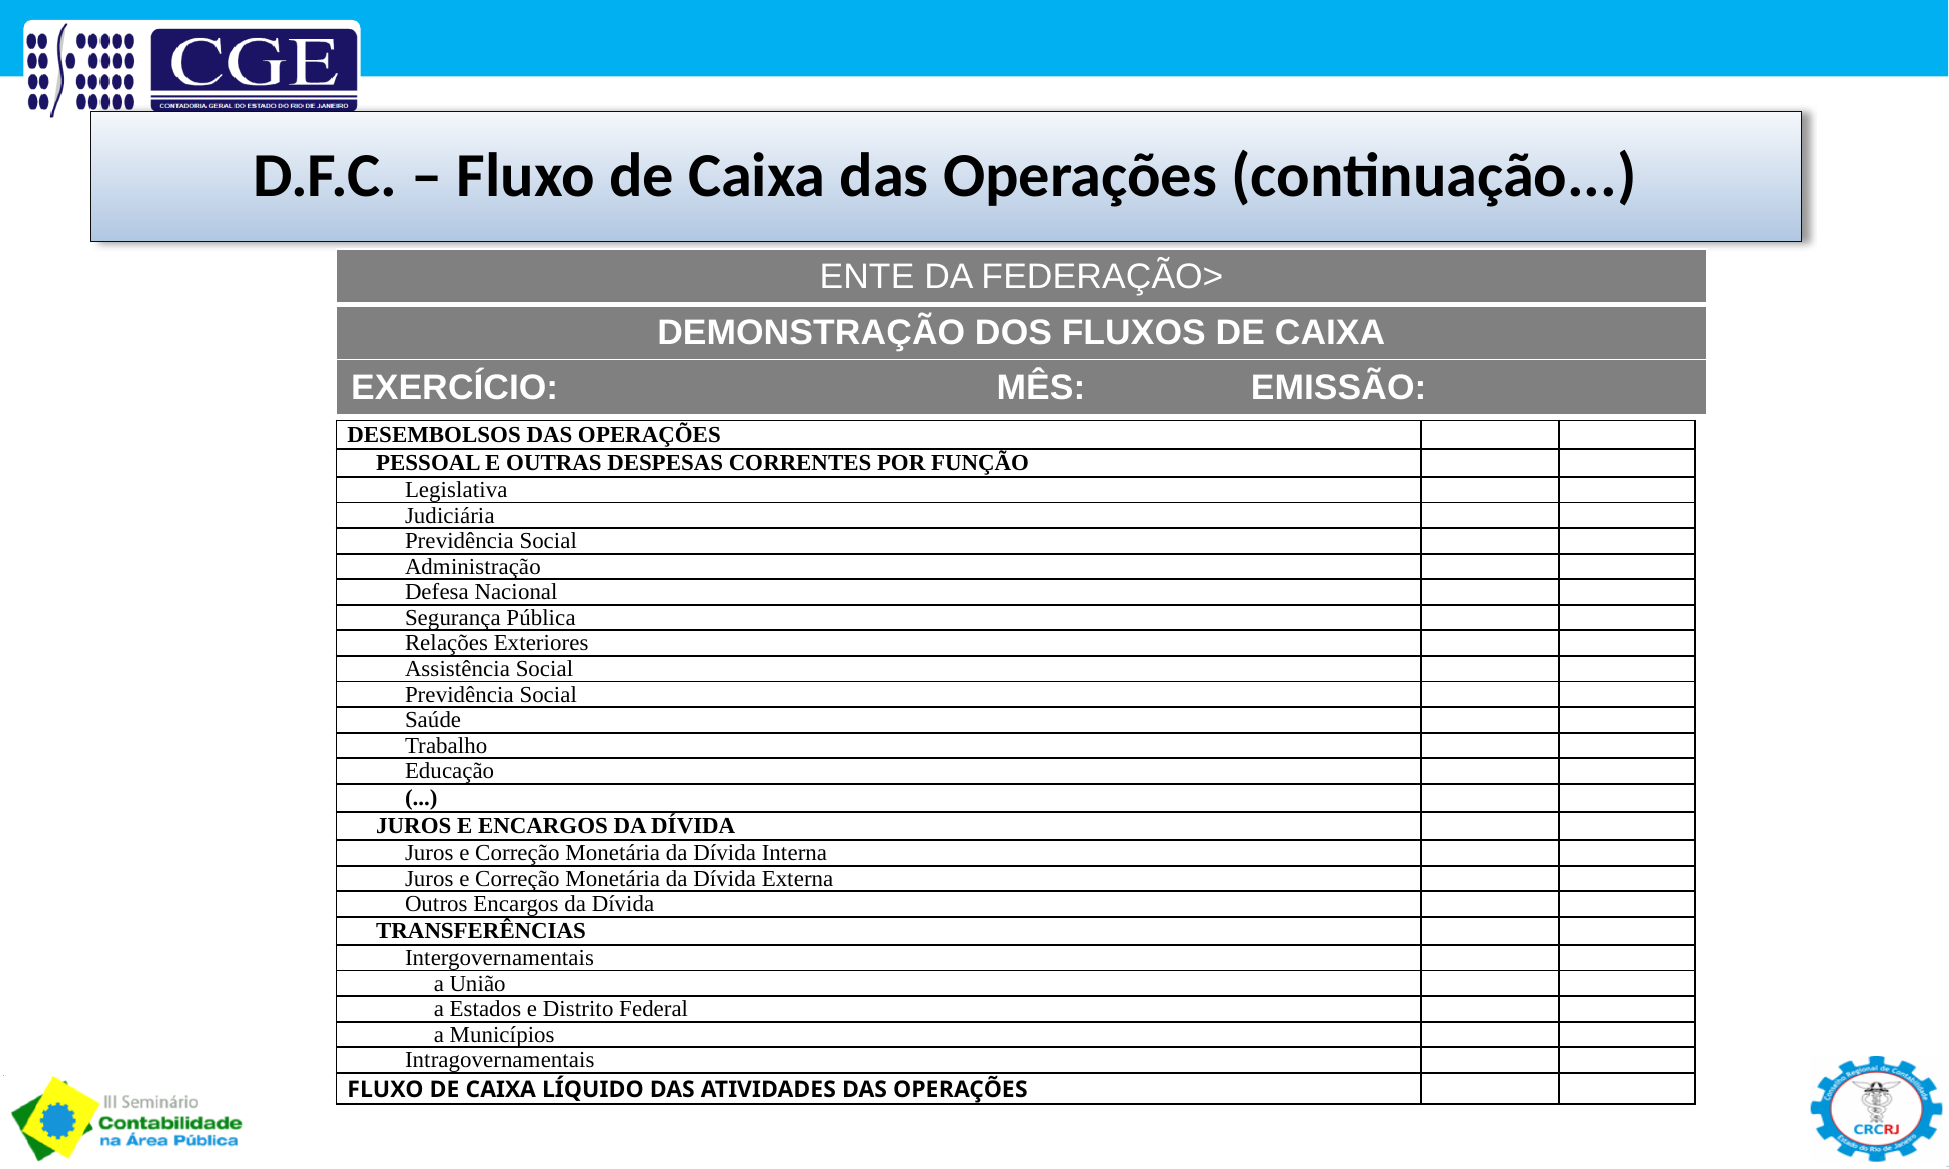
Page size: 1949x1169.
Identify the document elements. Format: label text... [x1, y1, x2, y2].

table_cell a Estados e Distrito Federal [337, 997, 1420, 1021]
table_cell [1422, 682, 1558, 706]
table_cell [1560, 997, 1694, 1021]
table_cell Intergovernamentais [337, 946, 1420, 970]
table_cell FLUXO DE CAIXA LÍQUIDO DAS ATIVIDADES DAS OPERAÇÕES [337, 1074, 1420, 1103]
table_cell [1422, 555, 1558, 578]
table_cell [1422, 606, 1558, 629]
table_cell [1560, 734, 1694, 757]
text_box D.F.C. – Fluxo de Caixa das Operações (continuação...) [90, 111, 1802, 242]
table_cell Previdência Social [337, 529, 1420, 553]
table_cell [1422, 529, 1558, 553]
table_cell [1422, 631, 1558, 655]
table_cell a Municípios [337, 1023, 1420, 1046]
table_cell [1422, 759, 1558, 783]
table_cell [1422, 450, 1558, 476]
table_cell [1422, 813, 1558, 839]
table_cell [1560, 759, 1694, 783]
table_cell Juros e Correção Monetária da Dívida Interna [337, 841, 1420, 865]
table_cell Previdência Social [337, 682, 1420, 706]
table_cell [1422, 946, 1558, 970]
table_cell [1422, 478, 1558, 502]
table_cell [1560, 841, 1694, 865]
table_cell Outros Encargos da Dívida [337, 892, 1420, 916]
table_header DESEMBOLSOS DAS OPERAÇÕES [337, 421, 1420, 448]
table_cell [1560, 892, 1694, 916]
table_cell [1560, 918, 1694, 944]
table_cell [1422, 971, 1558, 995]
table_cell [1422, 841, 1558, 865]
table_cell [1422, 918, 1558, 944]
picture [1803, 1056, 1949, 1167]
table_cell Administração [337, 555, 1420, 578]
table_cell EXERCÍCIO: MÊS: EMISSÃO: [337, 360, 1706, 414]
table_cell Segurança Pública [337, 606, 1420, 629]
table_cell [1560, 580, 1694, 604]
table_cell [1422, 734, 1558, 757]
table_cell [1422, 1074, 1558, 1103]
table_cell [1422, 503, 1558, 527]
table_cell [1560, 785, 1694, 811]
table_cell [1422, 892, 1558, 916]
table_cell (...) [337, 785, 1420, 811]
table_cell Intragovernamentais [337, 1048, 1420, 1072]
table_cell Educação [337, 759, 1420, 783]
table_cell [1560, 631, 1694, 655]
table_cell [1422, 867, 1558, 890]
table_cell [1560, 529, 1694, 553]
table_cell Legislativa [337, 478, 1420, 502]
table_header [1422, 421, 1558, 448]
table_cell [1560, 682, 1694, 706]
table_cell [1422, 580, 1558, 604]
table_cell [1422, 708, 1558, 732]
table_header ENTE DA FEDERAÇÃO> [337, 250, 1706, 302]
table_cell Saúde [337, 708, 1420, 732]
table_cell Judiciária [337, 503, 1420, 527]
table_cell [1422, 997, 1558, 1021]
table_cell PESSOAL E OUTRAS DESPESAS CORRENTES POR FUNÇÃO [337, 450, 1420, 476]
table_cell [1422, 1048, 1558, 1072]
table_cell [1560, 971, 1694, 995]
table_cell [1560, 657, 1694, 681]
table_cell Juros e Correção Monetária da Dívida Externa [337, 867, 1420, 890]
table_cell [1560, 813, 1694, 839]
table_cell [1560, 1074, 1694, 1103]
table_cell DEMONSTRAÇÃO DOS FLUXOS DE CAIXA [337, 307, 1706, 359]
table_cell a União [337, 971, 1420, 995]
table_cell Trabalho [337, 734, 1420, 757]
table_cell [1560, 867, 1694, 890]
table_cell JUROS E ENCARGOS DA DÍVIDA [337, 813, 1420, 839]
table_cell [1422, 785, 1558, 811]
table_cell [1560, 503, 1694, 527]
table_cell [1560, 450, 1694, 476]
table_cell Defesa Nacional [337, 580, 1420, 604]
table_cell [1560, 478, 1694, 502]
picture [3, 1075, 254, 1168]
table_cell Assistência Social [337, 657, 1420, 681]
table_cell [1560, 946, 1694, 970]
table_cell Relações Exteriores [337, 631, 1420, 655]
table_cell [1560, 1023, 1694, 1046]
table_header [1560, 421, 1694, 448]
picture [23, 20, 361, 118]
table_cell [1560, 555, 1694, 578]
table_cell [1560, 1048, 1694, 1072]
table_cell [1560, 708, 1694, 732]
table_cell [1422, 657, 1558, 681]
table_cell [1422, 1023, 1558, 1046]
table_cell TRANSFERÊNCIAS [337, 918, 1420, 944]
table_cell [1560, 606, 1694, 629]
